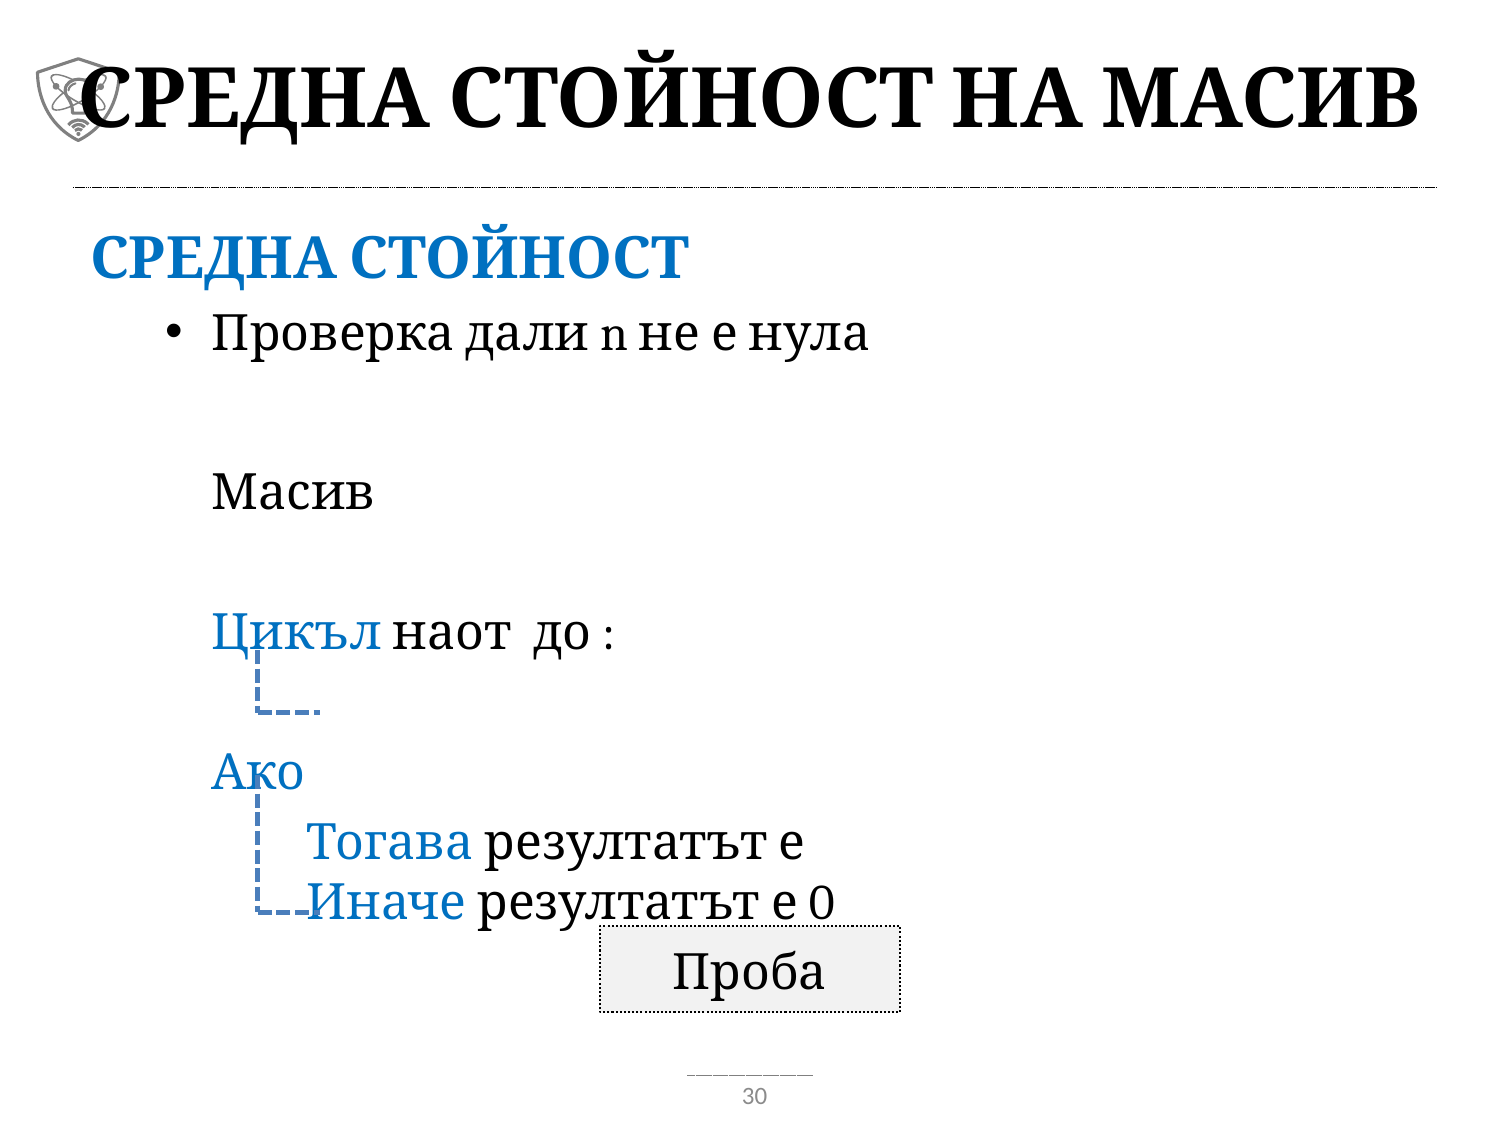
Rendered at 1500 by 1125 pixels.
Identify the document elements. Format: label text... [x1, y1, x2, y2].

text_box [257, 649, 321, 713]
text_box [257, 774, 321, 913]
slide_number 30 [579, 1065, 930, 1125]
text_box Проба [598, 924, 902, 1014]
title Средна стойност на масив [0, 0, 1500, 188]
